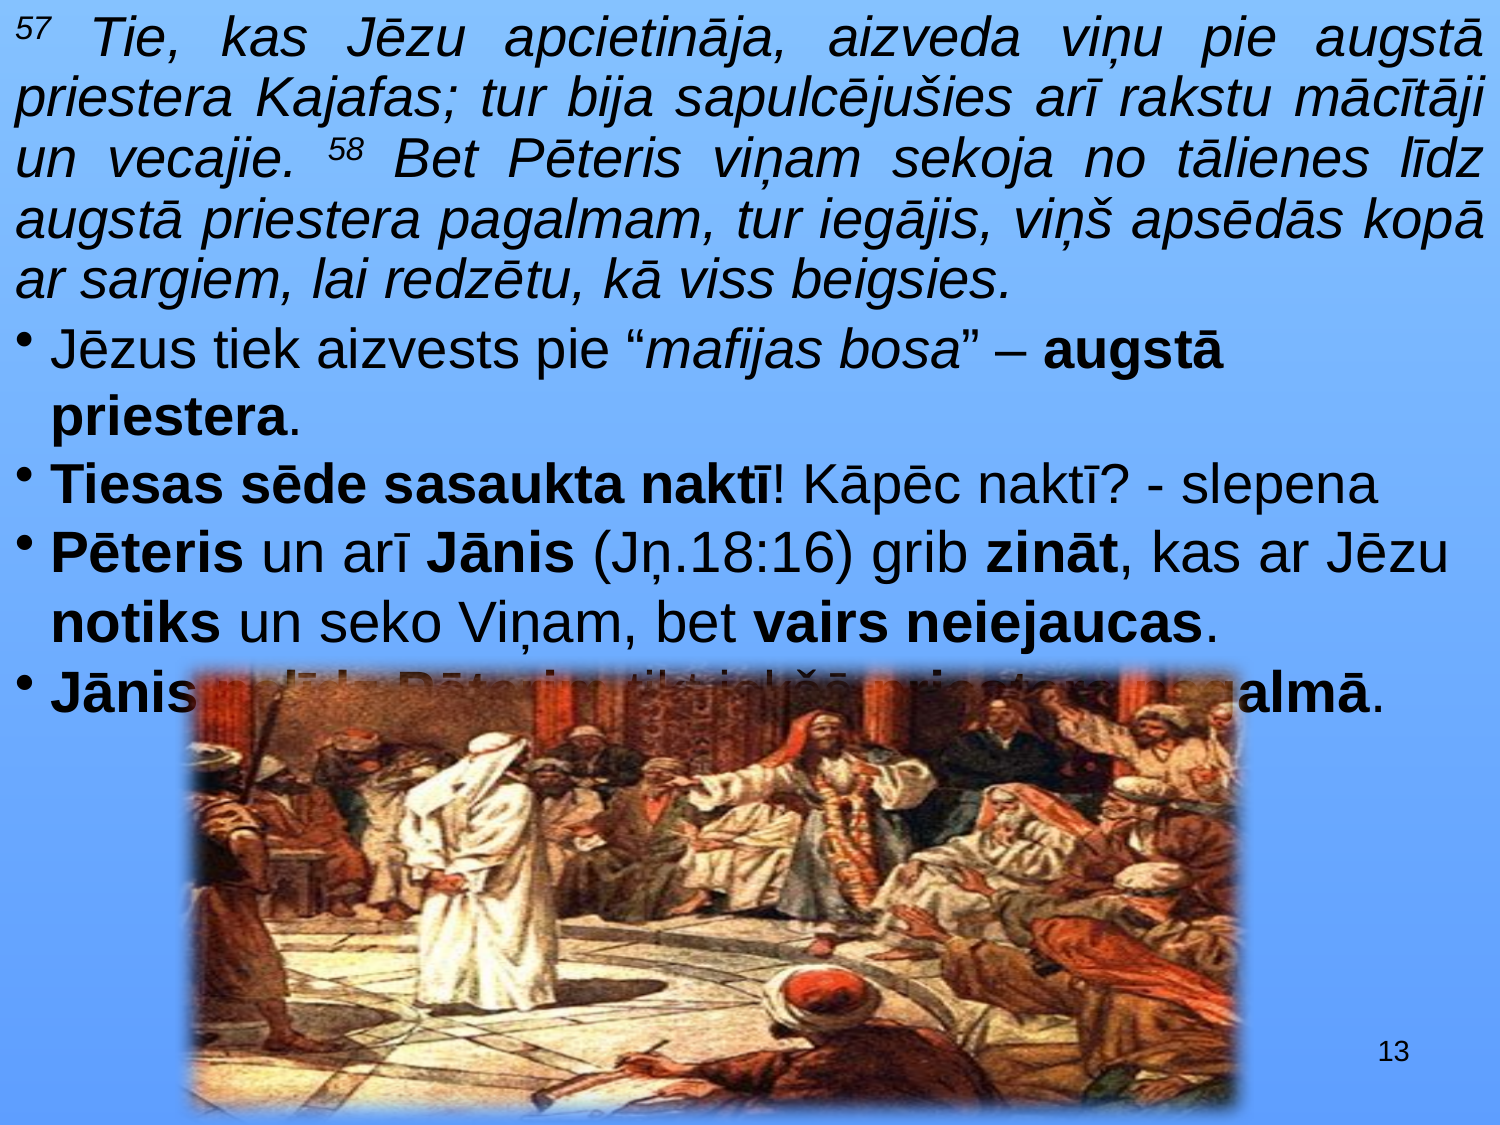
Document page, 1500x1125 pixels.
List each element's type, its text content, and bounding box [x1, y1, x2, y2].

picture [175, 656, 1255, 1125]
list 57 Tie, kas Jēzu apcietināja, aizveda viņu pie augstā priestera Kajafas; tur bija sapulcējušies arī rakstu mācītāji un vecajie. 58 Bet Pēteris viņam sekoja no tālienes līdz augstā priestera pagalmam, tur iegājis, viņš apsēdās kopā ar sargiem, lai redzētu, kā viss beigsies. [0, 0, 1500, 178]
text_box Jēzus tiek aizvests pie “mafijas bosa” – augstā priestera. Tiesas sēde sasaukta naktī! Kāpēc naktī? - slepena Pēteris un arī Jānis (Jņ.18:16) grib zināt, kas ar Jēzu notiks un seko Viņam, bet vairs neiejaucas. Jānis palīdz Pēterim tikt iekšā priestera pagalmā. [0, 304, 1500, 732]
slide_number 13 [1260, 1024, 1426, 1103]
